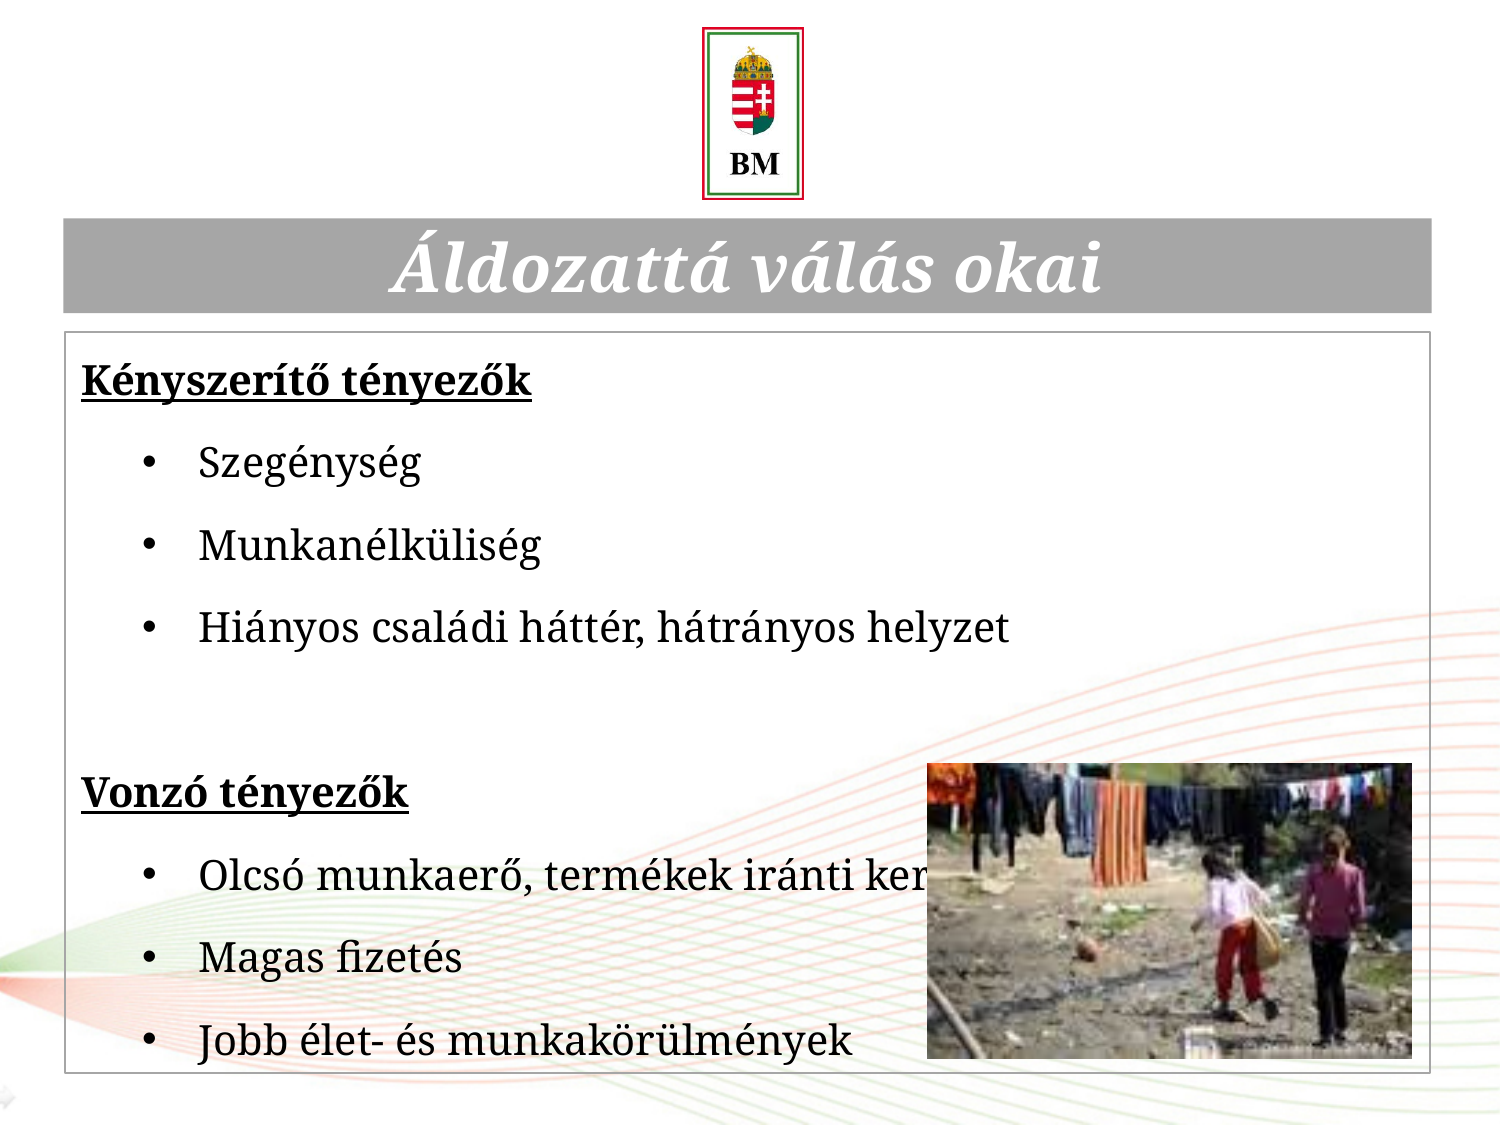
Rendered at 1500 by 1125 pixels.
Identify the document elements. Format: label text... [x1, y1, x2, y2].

text_box Áldozattá válás okai [63, 218, 1432, 314]
picture [0, 0, 1500, 1125]
text_box [616, 1, 880, 178]
text_box Kényszerítő tényezők Szegénység Munkanélküliség Hiányos családi háttér, hátrányos helyzet Vonzó tényezők Olcsó munkaerő, termékek iránti kereslet Magas fizetés Jobb élet- és munkakörülmények [66, 326, 1442, 1071]
text_box [63, 330, 1432, 1075]
